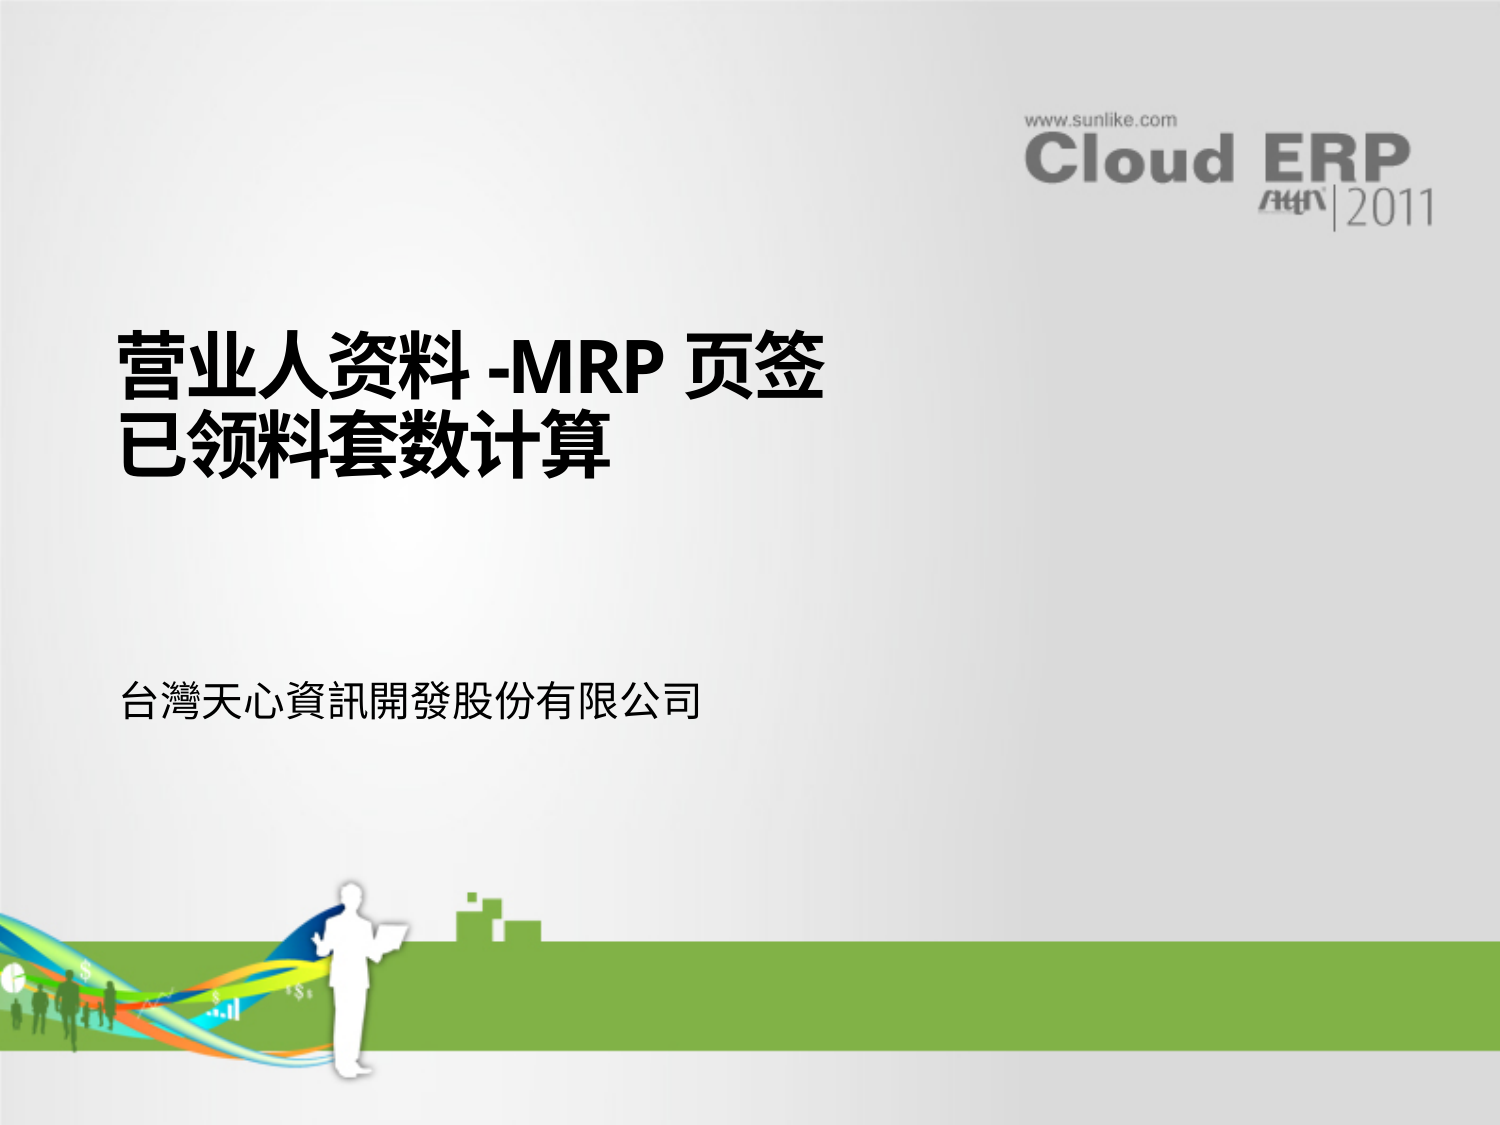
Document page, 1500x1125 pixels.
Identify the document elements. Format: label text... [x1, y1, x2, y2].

title 营业人资料-MRP页签 已领料套数计算 [114, 329, 1390, 553]
picture [0, 0, 1500, 1125]
list 台灣天心資訊開發股份有限公司 [118, 532, 1394, 780]
